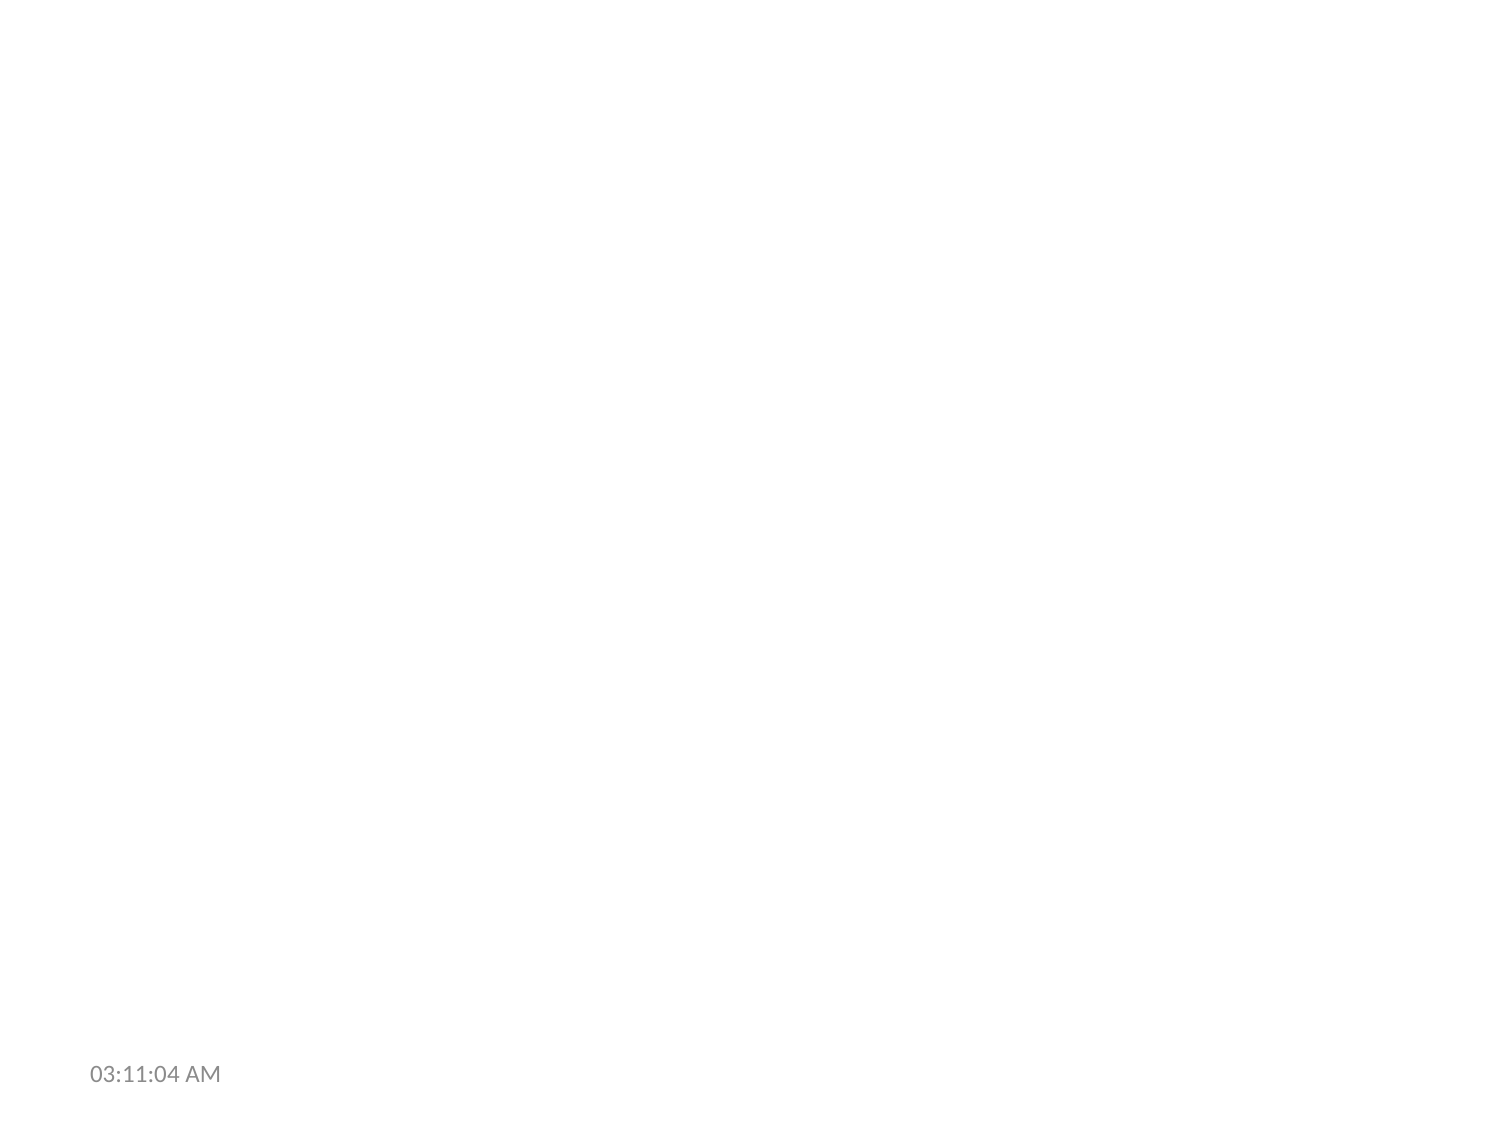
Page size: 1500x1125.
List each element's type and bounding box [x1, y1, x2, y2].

slide_number [75, 1042, 425, 1103]
